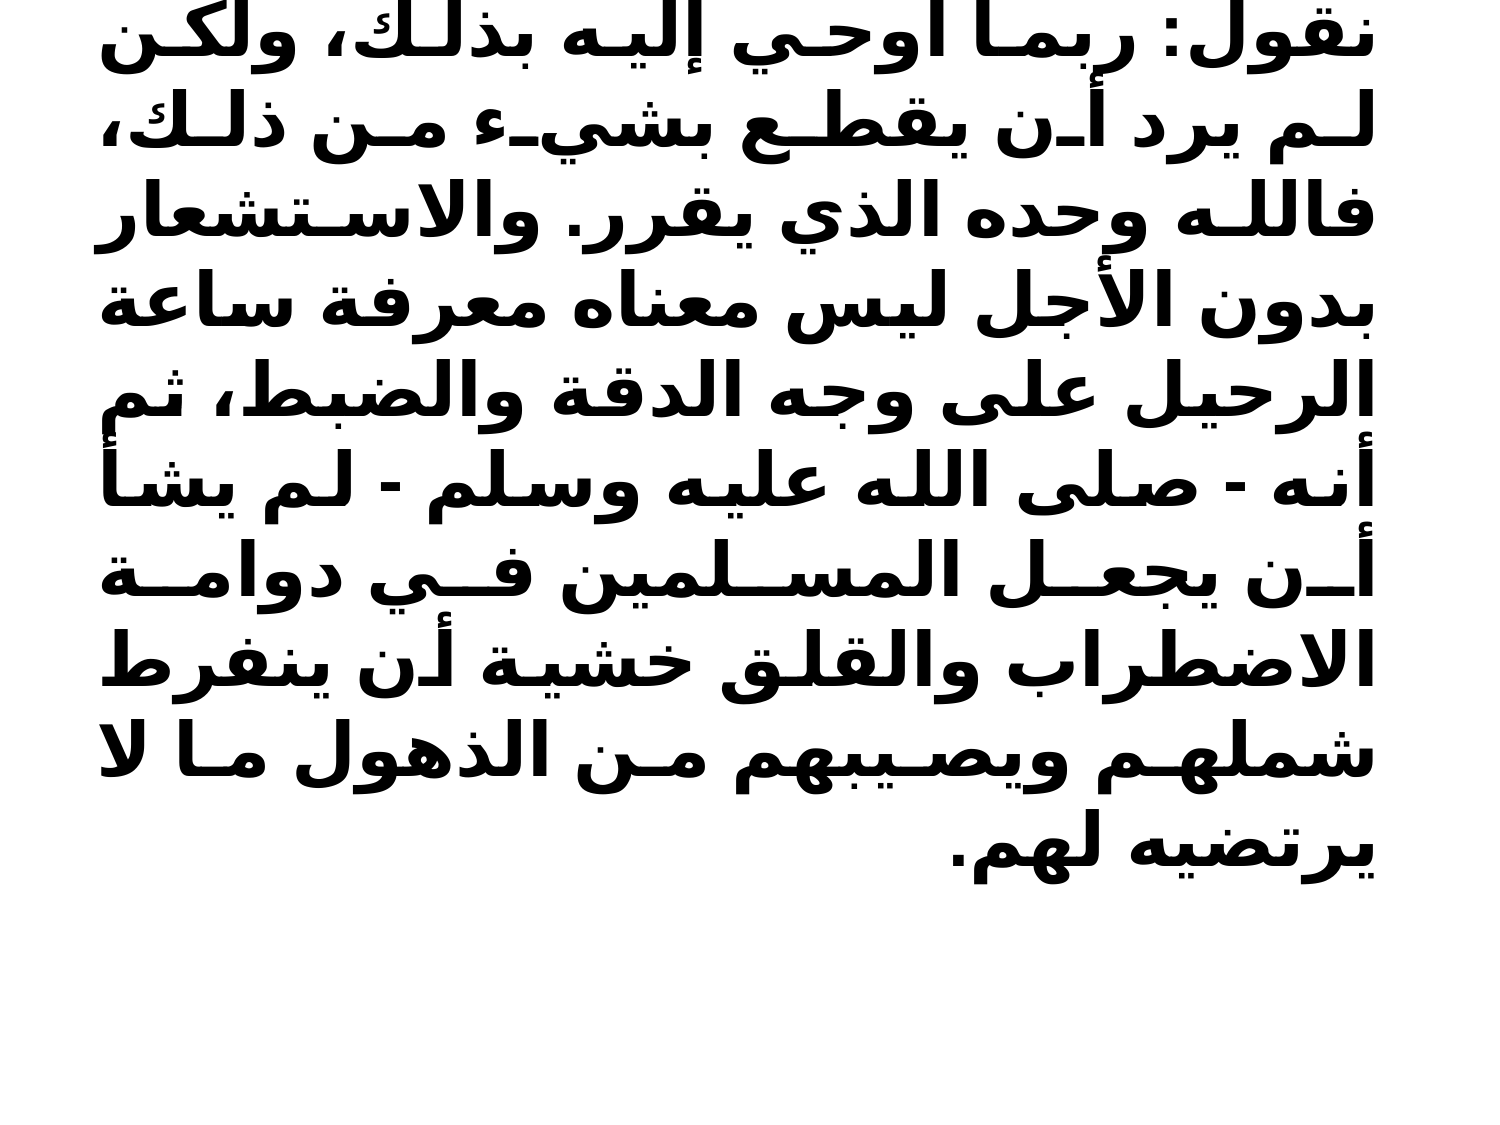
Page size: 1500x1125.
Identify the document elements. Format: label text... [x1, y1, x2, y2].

text_box نقول: ربما أوحي إليه بذلك، ولكن لم يرد أن يقطع بشيء من ذلك، فالله وحده الذي يقرر. والاستشعار بدون الأجل ليس معناه معرفة ساعة الرحيل على وجه الدقة والضبط، ثم أنه - صلى الله عليه وسلم - لم يشأ أن يجعل المسلمين في دوامة الاضطراب والقلق خشية أن ينفرط شملهم ويصيبهم من الذهول ما لا يرتضيه لهم. [82, 0, 1395, 980]
